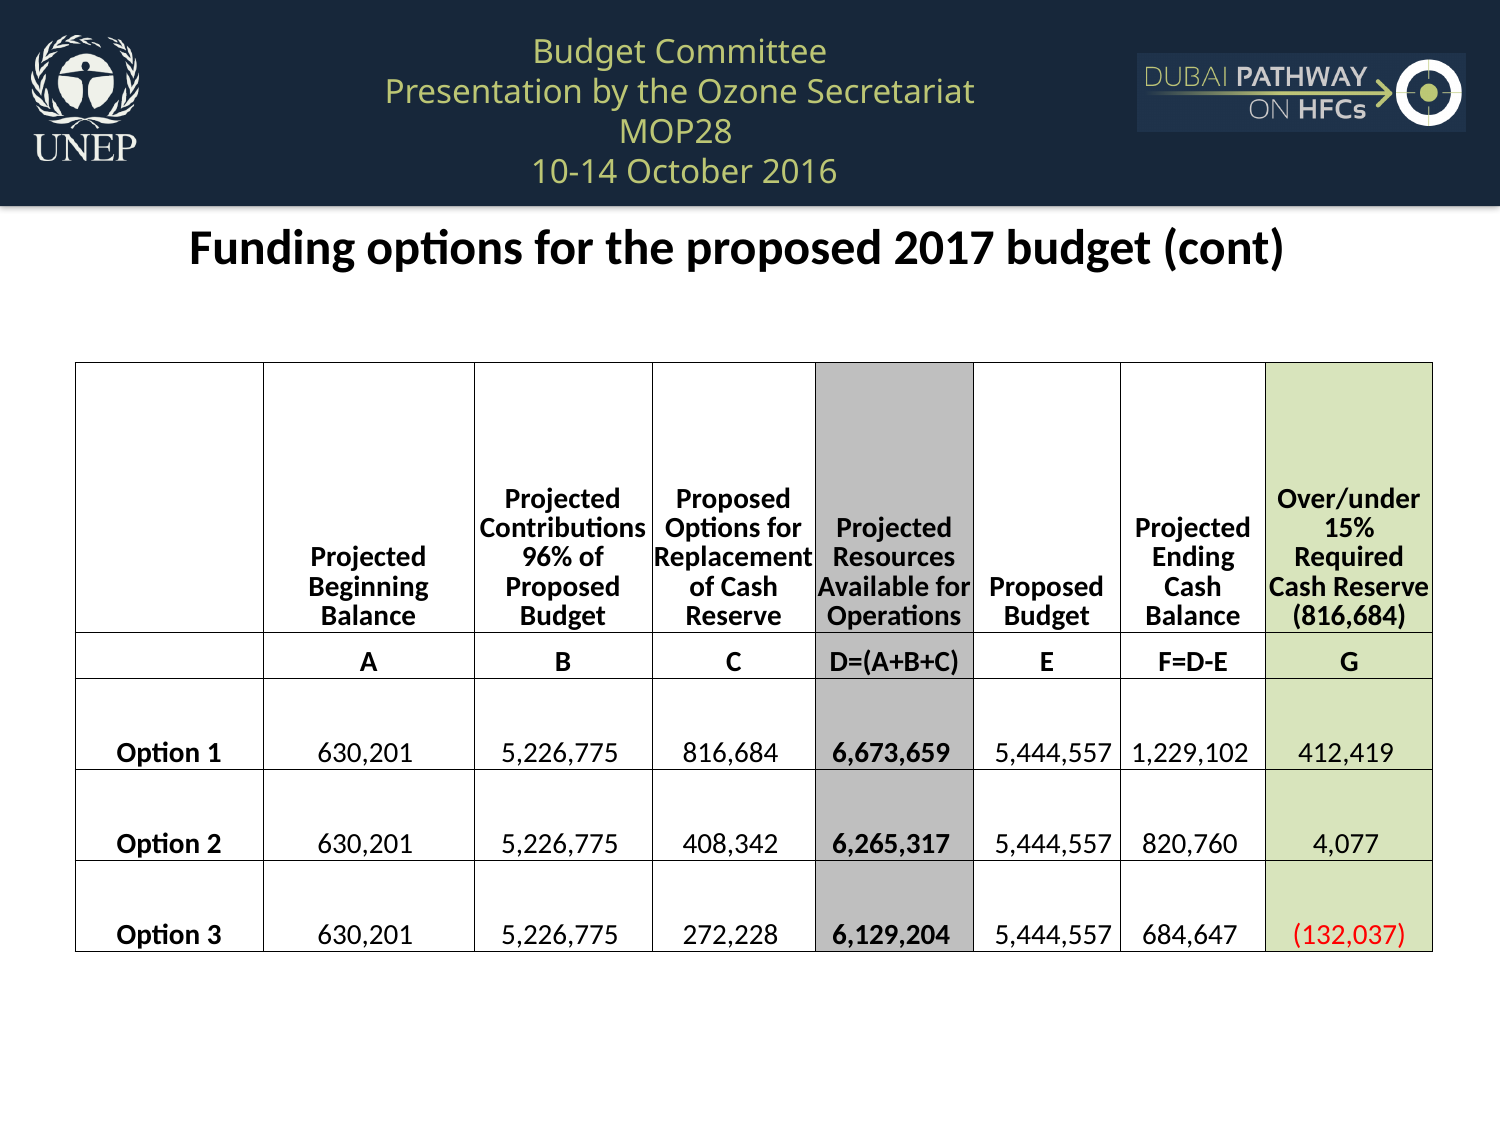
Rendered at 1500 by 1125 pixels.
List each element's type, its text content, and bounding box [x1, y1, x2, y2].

table_cell 408,342 [653, 770, 815, 860]
table_cell 272,228 [653, 861, 815, 951]
table_cell E [974, 633, 1120, 678]
table_cell 5,226,775 [475, 770, 652, 860]
table_cell 630,201 [264, 679, 474, 769]
table_cell B [475, 633, 652, 678]
table_cell Option 3 [76, 861, 263, 951]
table_cell C [653, 633, 815, 678]
table_cell 816,684 [653, 679, 815, 769]
table_cell 6,673,659 [816, 679, 973, 769]
table_cell 5,444,557 [974, 861, 1120, 951]
table_cell 630,201 [264, 770, 474, 860]
table_cell 4,077 [1266, 770, 1432, 860]
table_header Projected Ending Cash Balance [1121, 363, 1265, 632]
table_cell 6,129,204 [816, 861, 973, 951]
table_header Projected Beginning Balance [264, 363, 474, 632]
table_cell 5,444,557 [974, 770, 1120, 860]
table_cell 684,647 [1121, 861, 1265, 951]
table_cell 5,226,775 [475, 679, 652, 769]
table_cell 6,265,317 [816, 770, 973, 860]
table_cell [76, 633, 263, 678]
table_header Projected Contributions 96% of Proposed Budget [475, 363, 652, 632]
text_box Funding options for the proposed 2017 budget (cont) [117, 206, 1357, 282]
table_cell 1,229,102 [1121, 679, 1265, 769]
text_box Budget Committee Presentation by the Ozone Secretariat MOP28 10-14 October 2016 [276, 23, 1093, 198]
table_cell (132,037) [1266, 861, 1432, 951]
table_cell 412,419 [1266, 679, 1432, 769]
table_header Proposed Budget [974, 363, 1120, 632]
table_header [76, 363, 263, 632]
table_cell A [264, 633, 474, 678]
picture [31, 35, 140, 161]
table_cell F=D-E [1121, 633, 1265, 678]
table_cell Option 2 [76, 770, 263, 860]
table_cell 820,760 [1121, 770, 1265, 860]
picture [1137, 53, 1466, 132]
table_cell Option 1 [76, 679, 263, 769]
table_header Projected Resources Available for Operations [816, 363, 973, 632]
table_cell 5,444,557 [974, 679, 1120, 769]
table_header Over/under 15% Required Cash Reserve (816,684) [1266, 363, 1432, 632]
table_cell 630,201 [264, 861, 474, 951]
table_cell D=(A+B+C) [816, 633, 973, 678]
table_cell 5,226,775 [475, 861, 652, 951]
table_header Proposed Options for Replacement of Cash Reserve [653, 363, 815, 632]
table_cell G [1266, 633, 1432, 678]
text_box [0, 0, 1500, 207]
